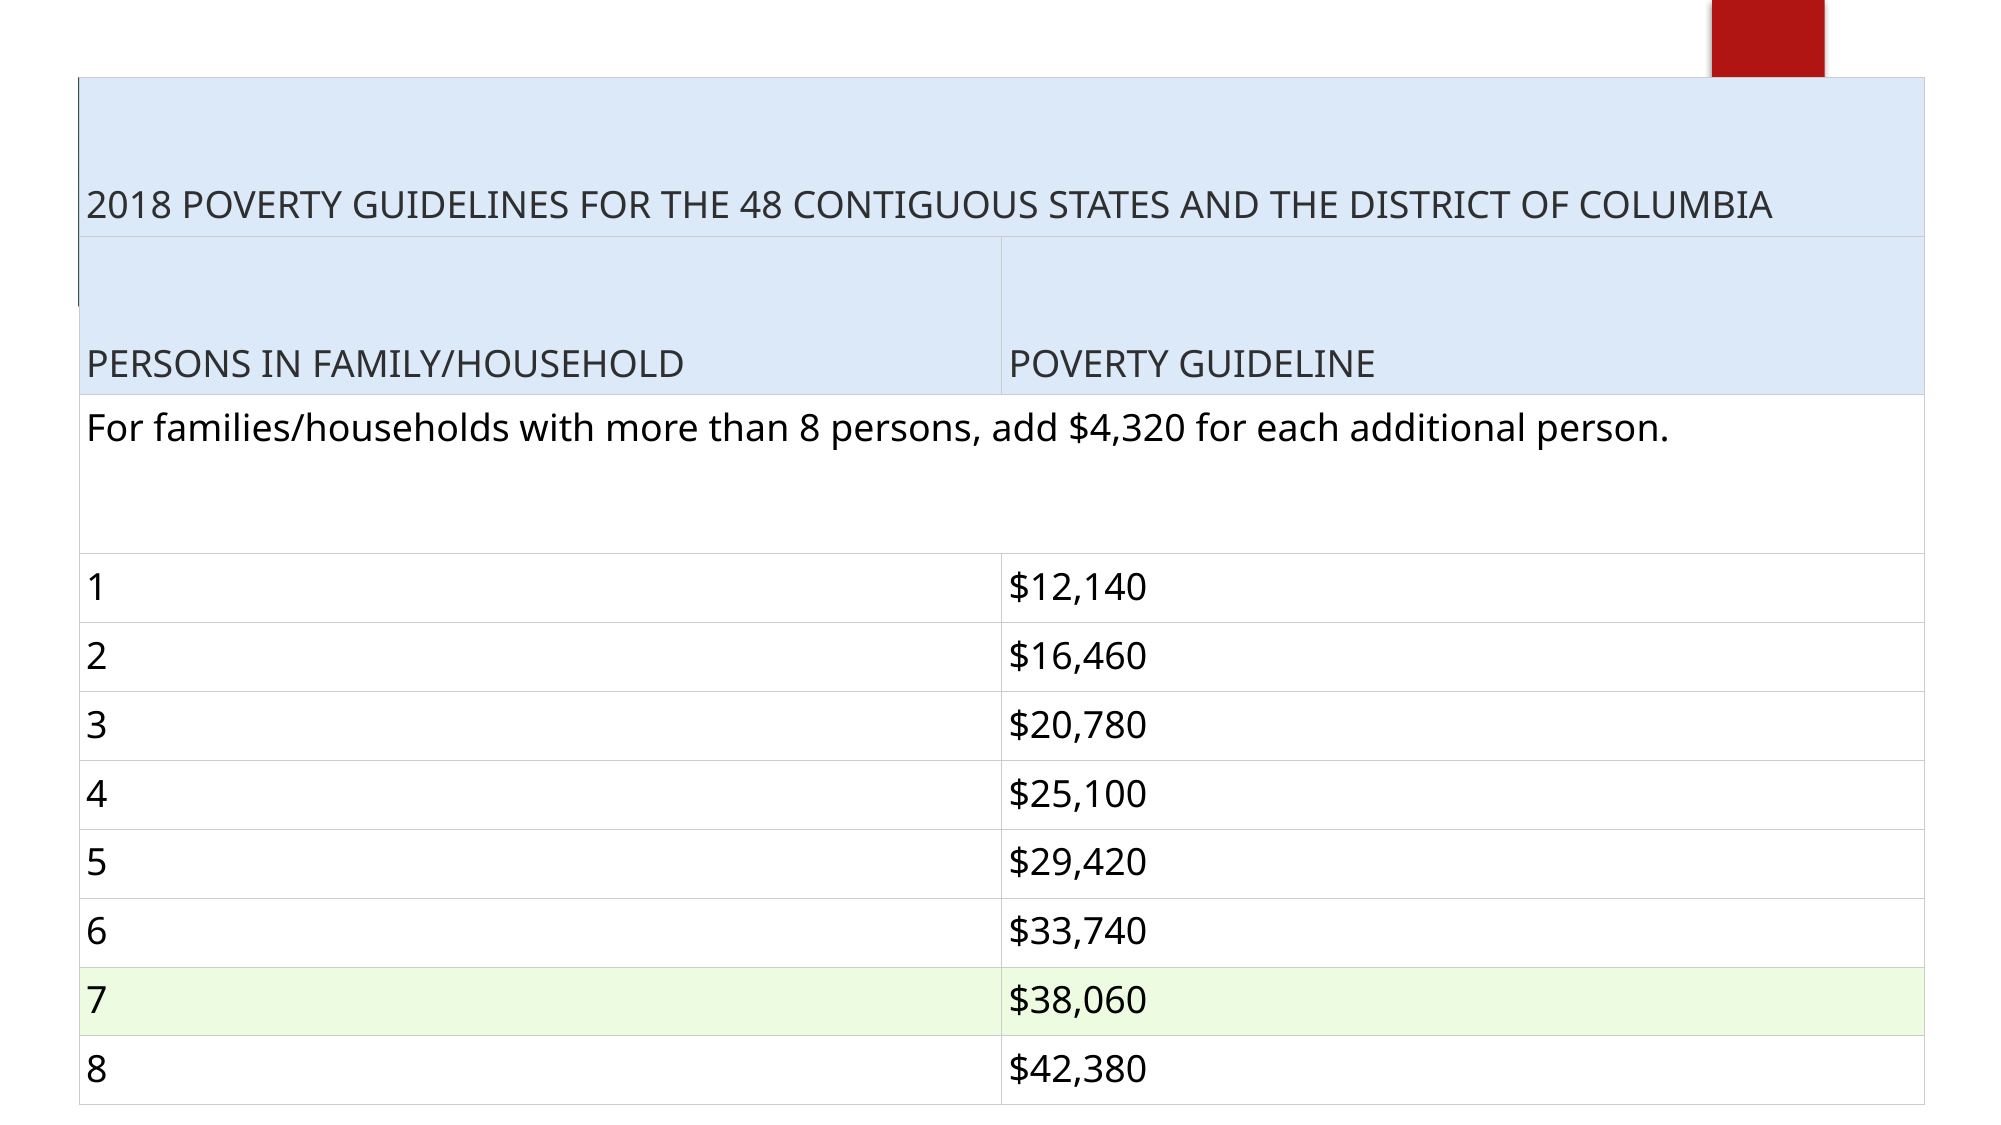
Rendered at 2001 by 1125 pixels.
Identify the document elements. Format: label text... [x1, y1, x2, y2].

table_cell $20,780 [1002, 692, 1924, 760]
table_cell $16,460 [1002, 623, 1924, 691]
table_cell 2 [80, 623, 1001, 691]
table_cell $38,060 [1002, 968, 1924, 1035]
table_cell For families/households with more than 8 persons, add $4,320 for each additional person. [80, 395, 1924, 553]
table_cell 4 [80, 761, 1001, 829]
table_cell 8 [80, 1036, 1001, 1104]
table_header 2018 POVERTY GUIDELINES FOR THE 48 CONTIGUOUS STATES AND THE DISTRICT OF COLUMBIA [80, 78, 1924, 236]
table_cell $12,140 [1002, 554, 1924, 622]
table_cell POVERTY GUIDELINE [1002, 237, 1924, 394]
table_cell PERSONS IN FAMILY/HOUSEHOLD [80, 237, 1001, 394]
table_cell 3 [80, 692, 1001, 760]
table_cell 7 [80, 968, 1001, 1035]
table_cell 6 [80, 899, 1001, 967]
table_cell $33,740 [1002, 899, 1924, 967]
table_cell 1 [80, 554, 1001, 622]
table_cell $25,100 [1002, 761, 1924, 829]
table_cell $42,380 [1002, 1036, 1924, 1104]
table_cell 5 [80, 830, 1001, 898]
table_cell $29,420 [1002, 830, 1924, 898]
